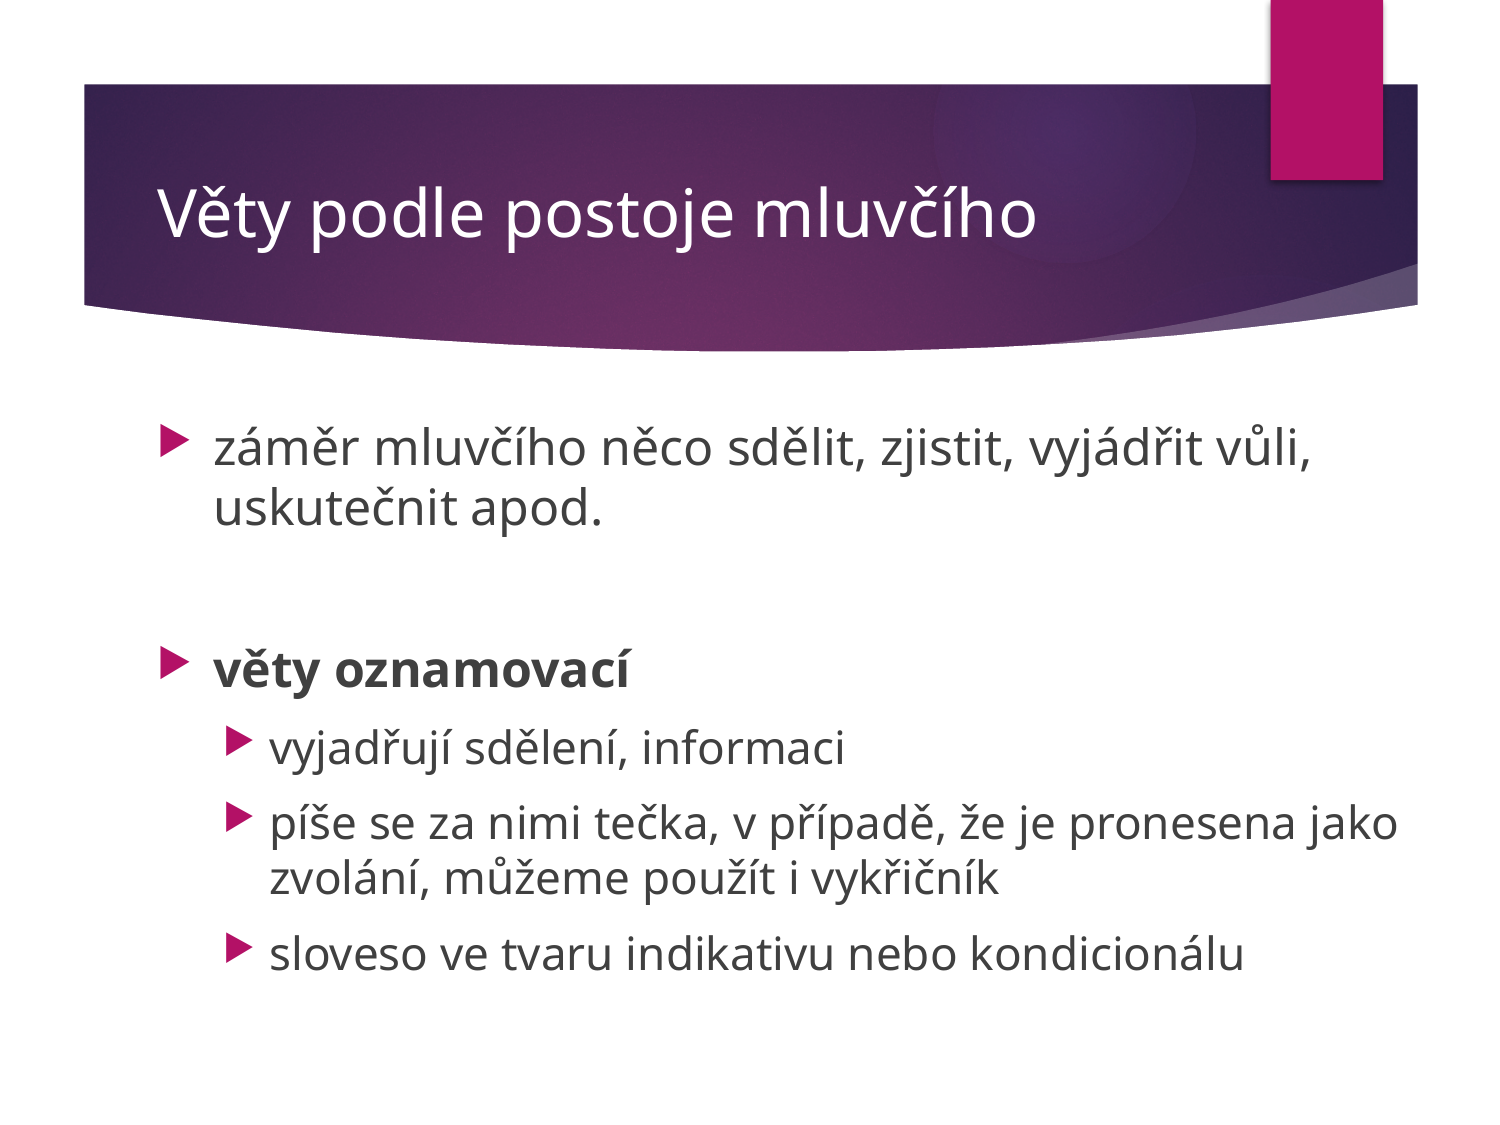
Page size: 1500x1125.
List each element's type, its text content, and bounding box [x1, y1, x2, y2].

list záměr mluvčího něco sdělit, zjistit, vyjádřit vůli, uskutečnit apod. věty oznamovací vyjadřují sdělení, informaci píše se za nimi tečka, v případě, že je pronesena jako zvolání, můžeme použít i vykřičník sloveso ve tvaru indikativu nebo kondicionálu [141, 408, 1421, 1045]
title Věty podle postoje mluvčího [142, 152, 1183, 269]
